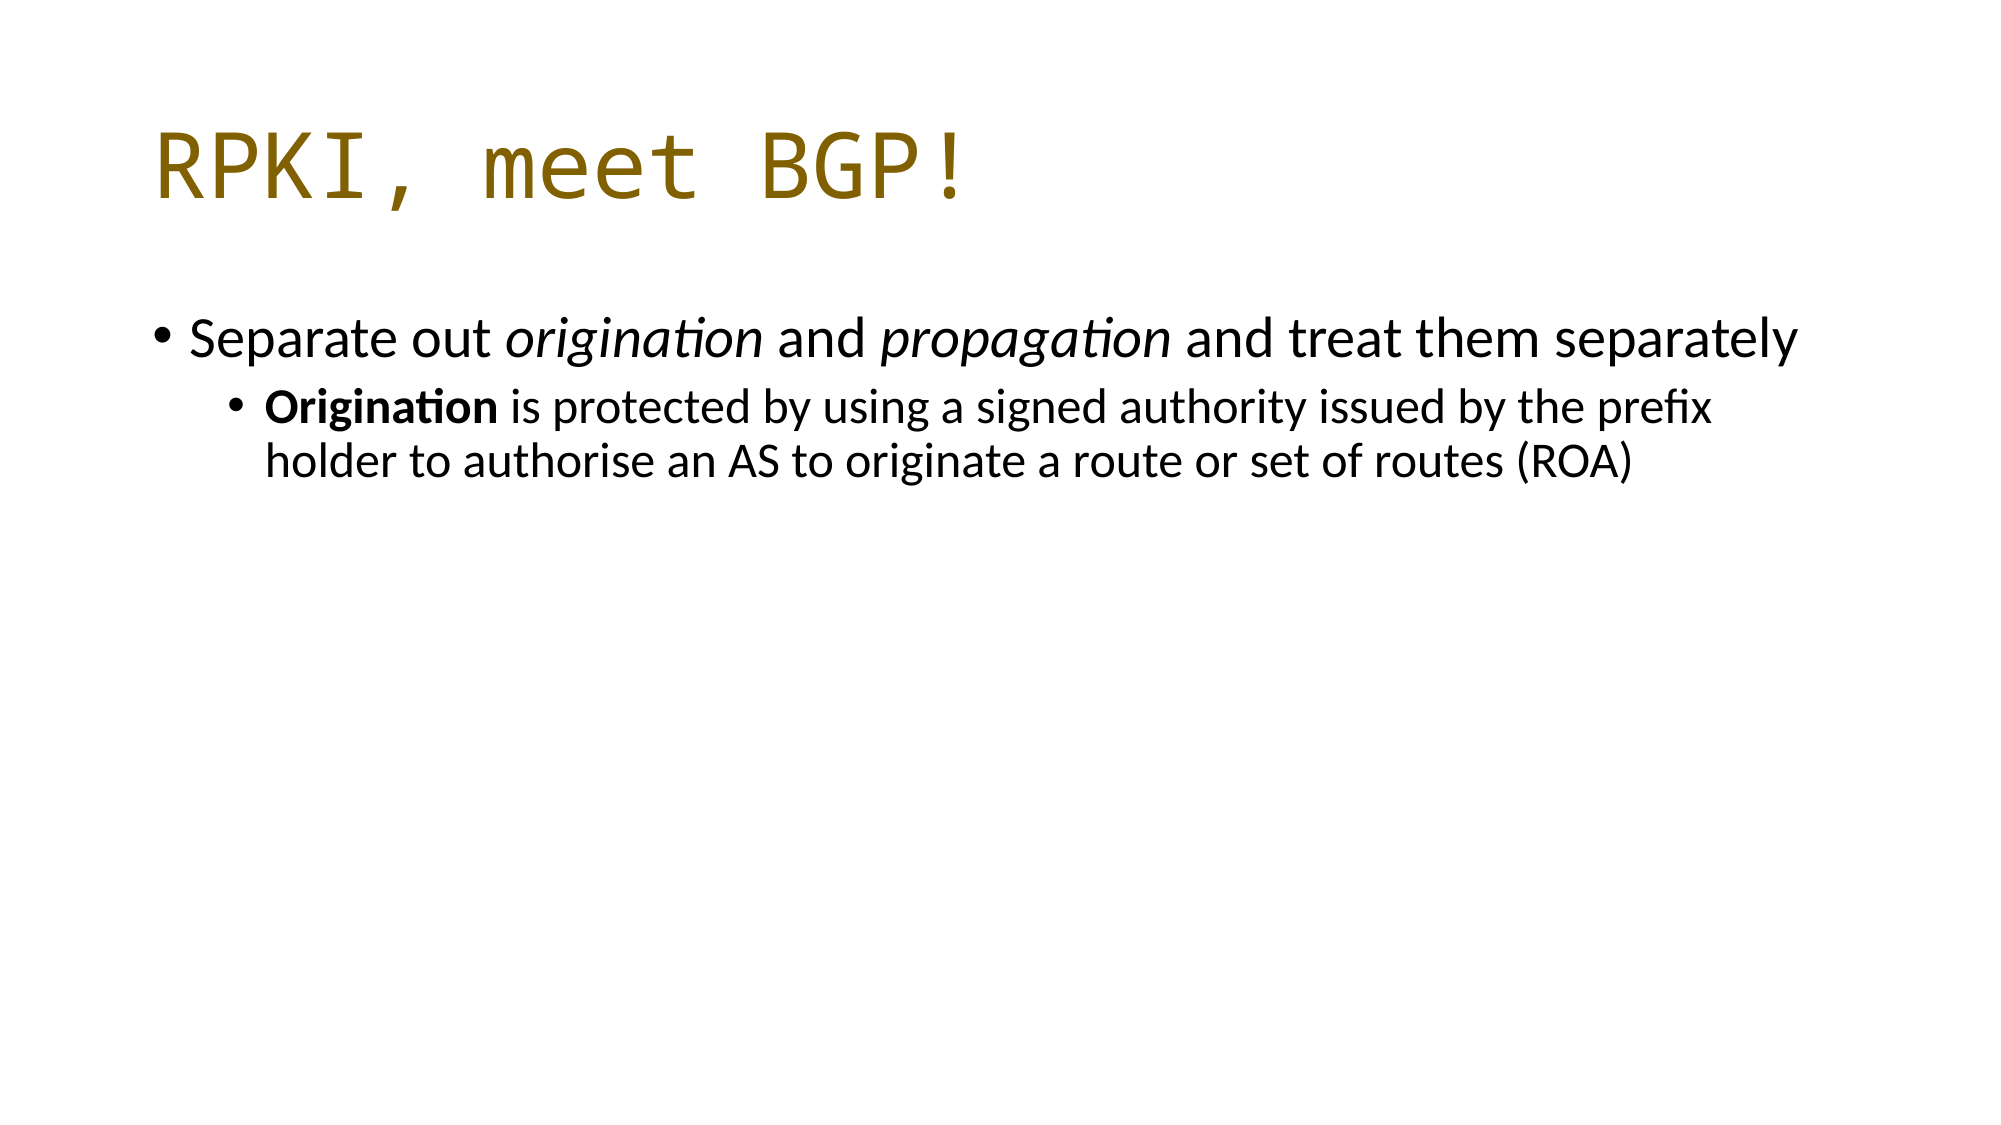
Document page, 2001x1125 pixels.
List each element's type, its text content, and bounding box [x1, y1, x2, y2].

title RPKI, meet BGP! [137, 59, 1863, 278]
list Separate out origination and propagation and treat them separately Origination is protected by using a signed authority issued by the prefix holder to authorise an AS to originate a route or set of routes (ROA) [137, 299, 1863, 1014]
